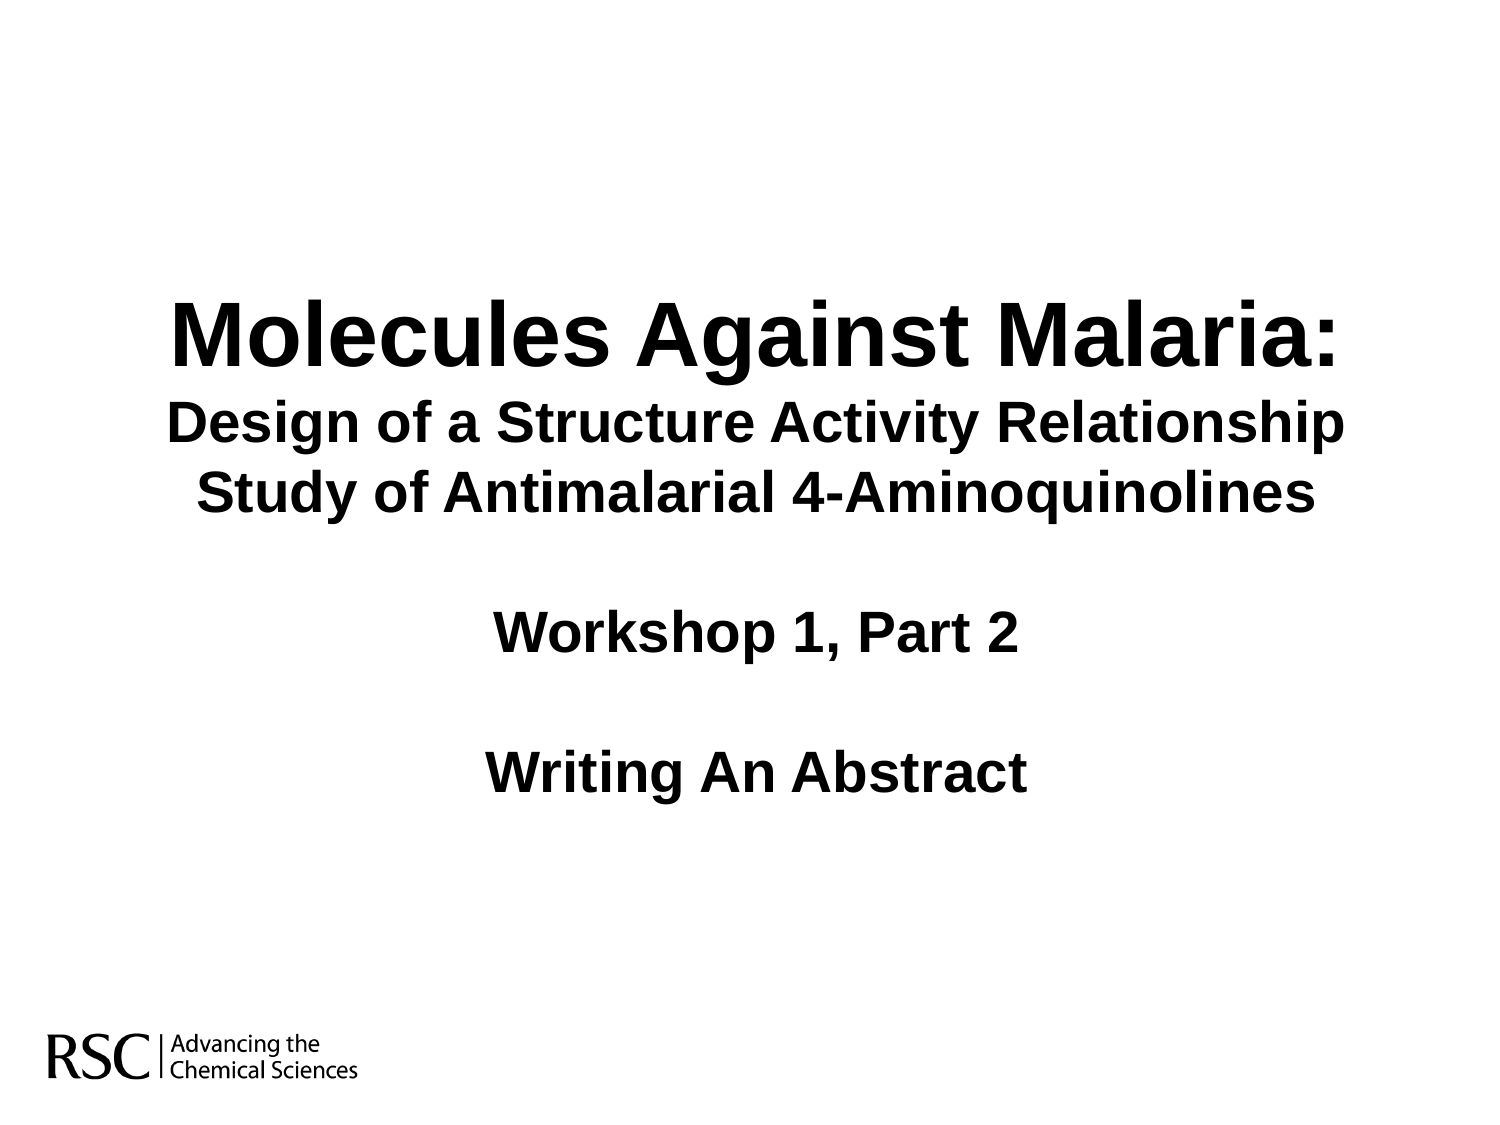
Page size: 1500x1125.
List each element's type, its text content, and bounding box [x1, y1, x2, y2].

text_box Molecules Against Malaria: Design of a Structure Activity Relationship Study of Antimalarial 4-Aminoquinolines Workshop 1, Part 2 Writing An Abstract [123, 267, 1390, 952]
